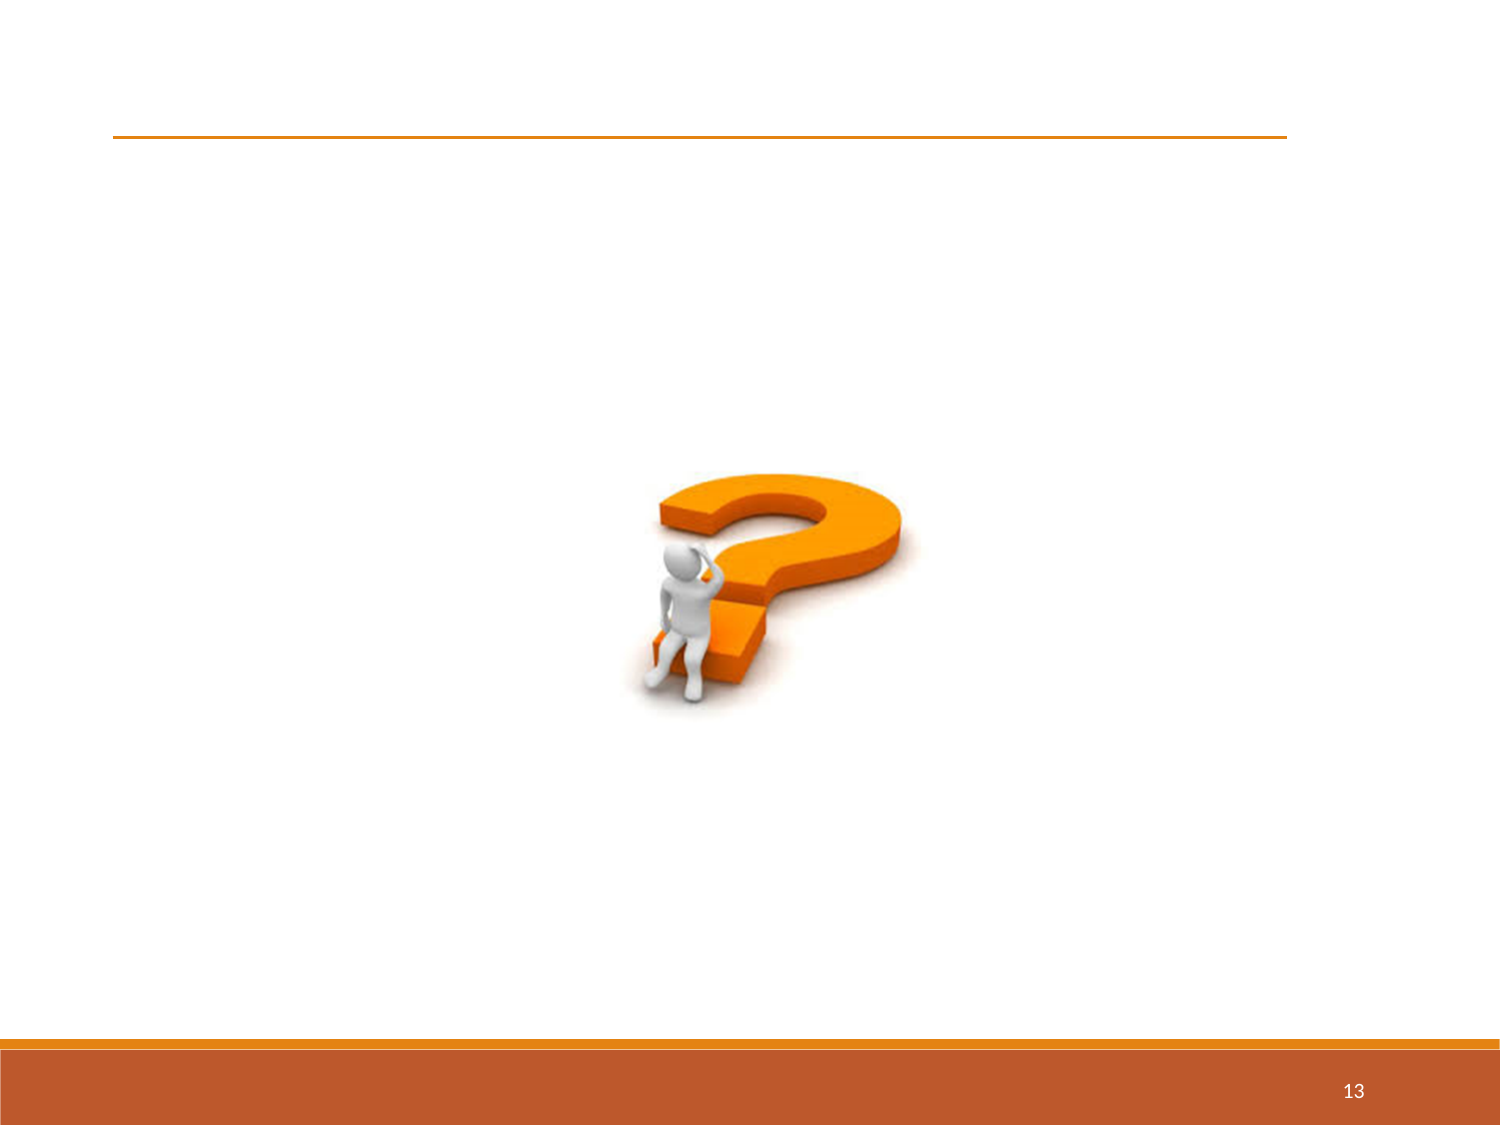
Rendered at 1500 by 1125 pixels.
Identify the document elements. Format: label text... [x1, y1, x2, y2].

slide_number 13 [1218, 1059, 1380, 1120]
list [582, 420, 936, 774]
